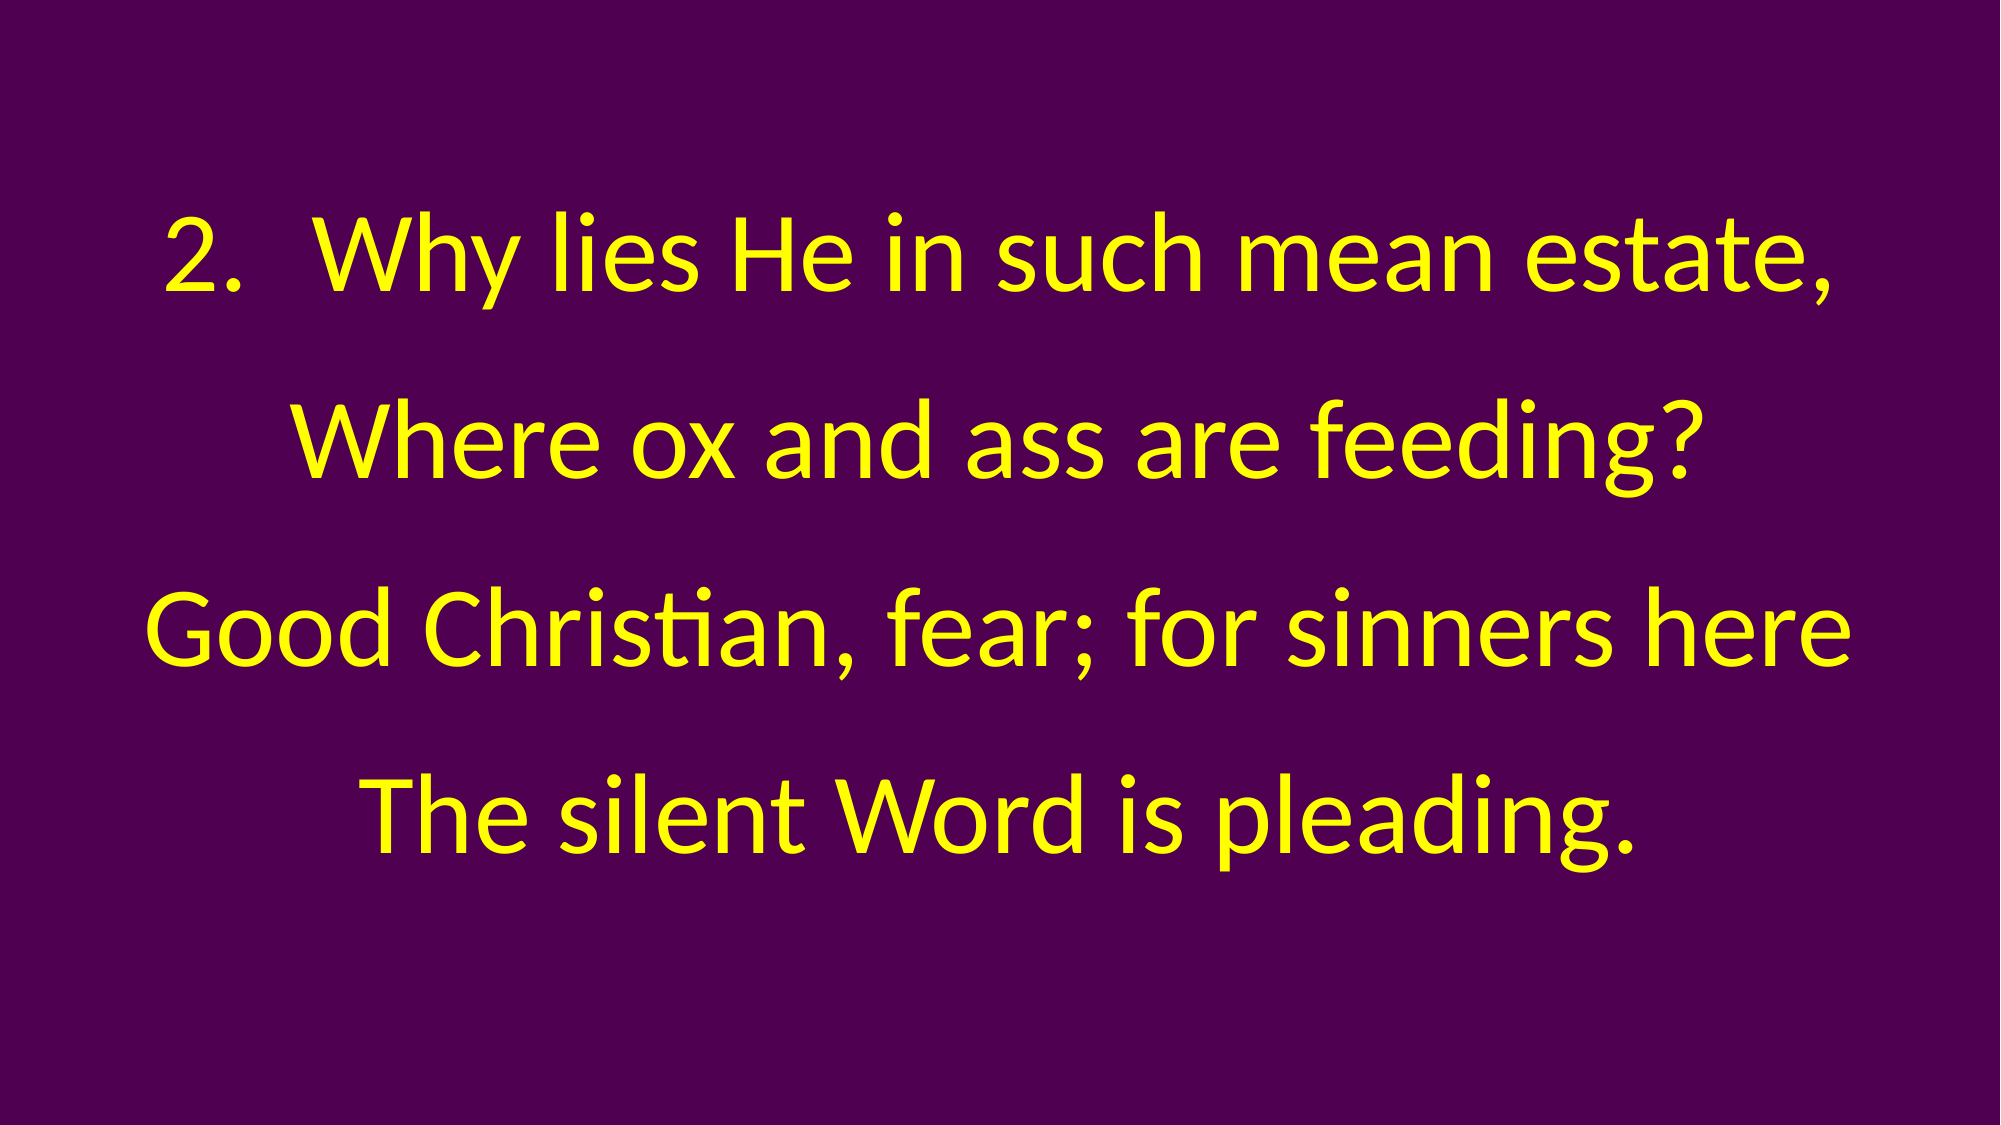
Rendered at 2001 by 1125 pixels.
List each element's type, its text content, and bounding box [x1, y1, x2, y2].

text_box 2. Why lies He in such mean estate, Where ox and ass are feeding? Good Christian, fear; for sinners here The silent Word is pleading. [0, 169, 2000, 885]
